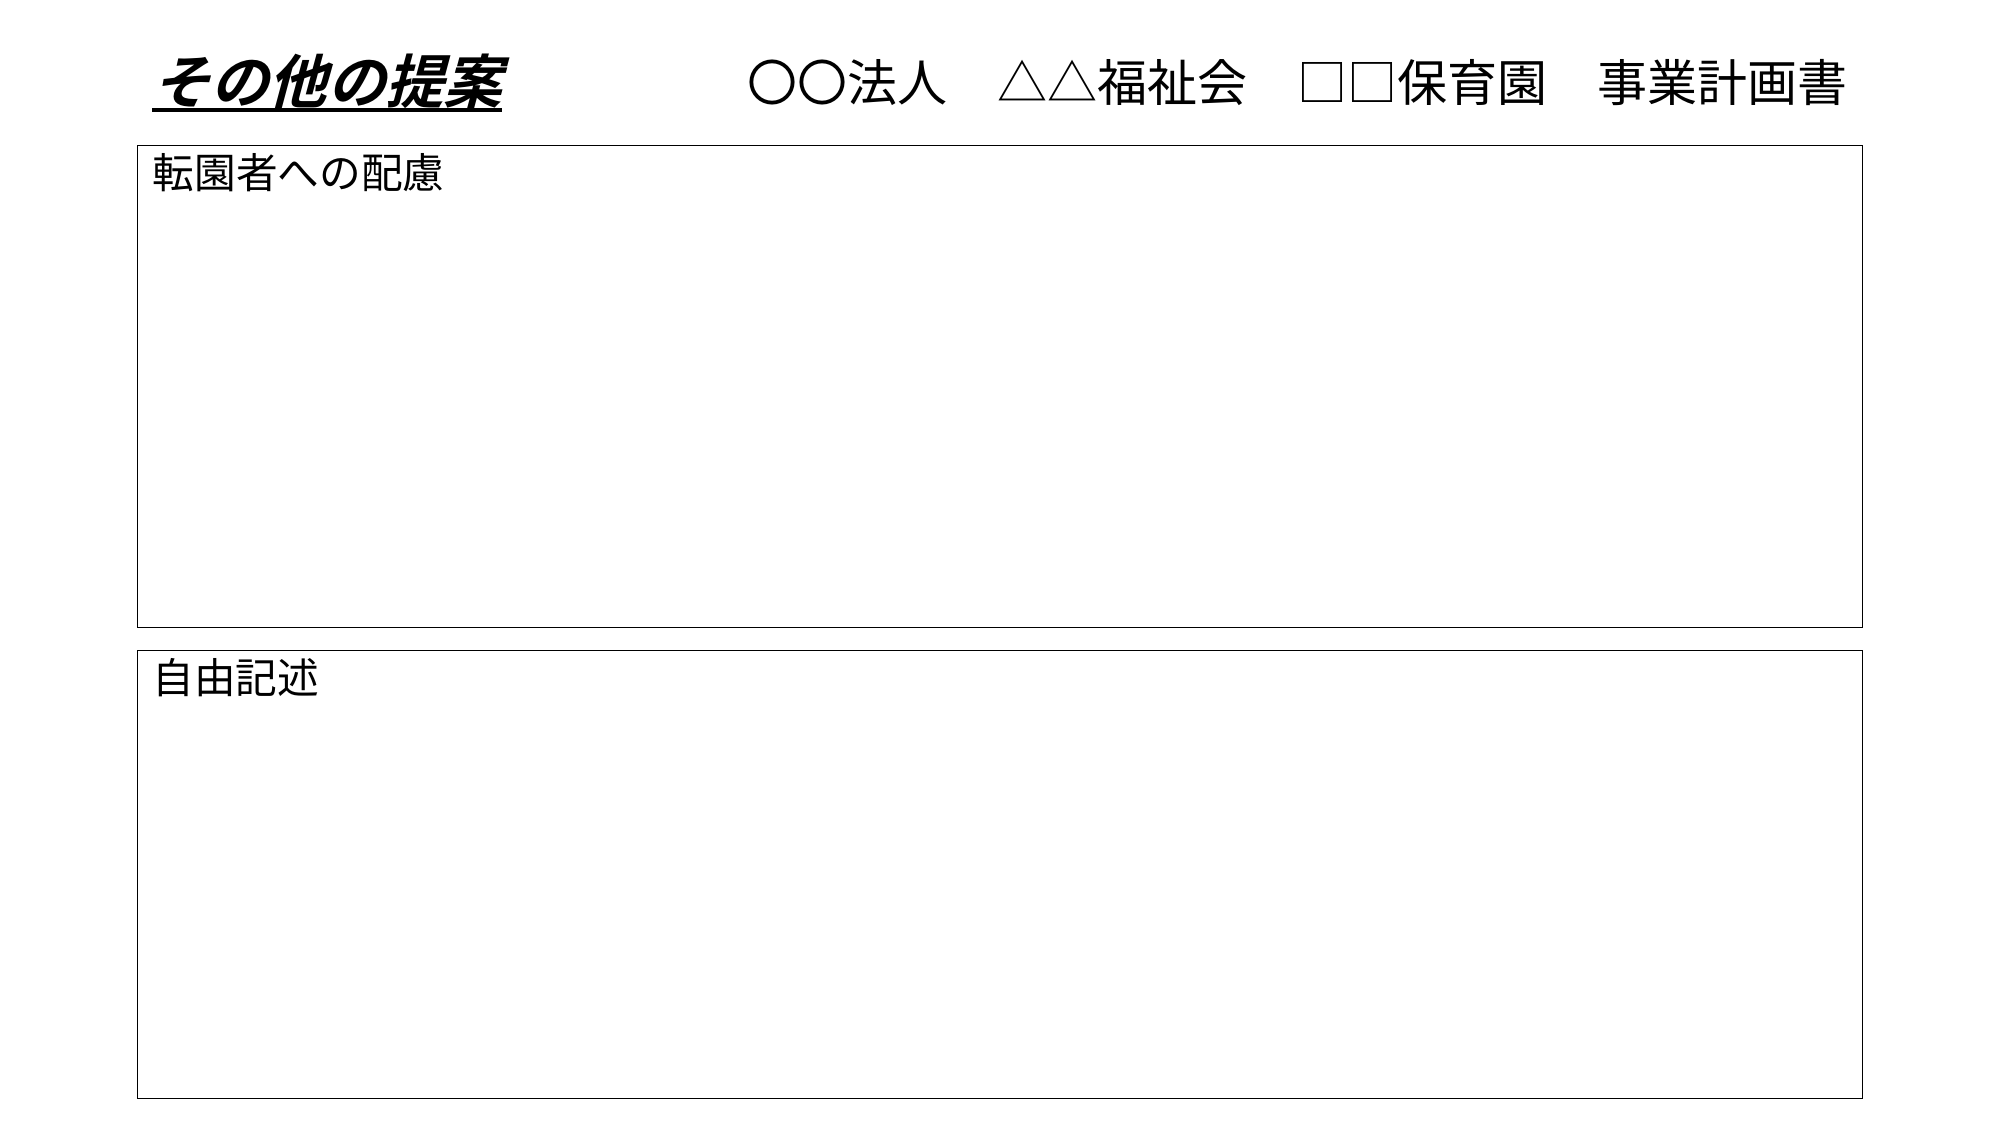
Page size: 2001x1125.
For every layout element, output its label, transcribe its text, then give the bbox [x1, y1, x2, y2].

list 自由記述 [137, 650, 1863, 1099]
text_box 転園者への配慮 [137, 145, 1863, 628]
text_box その他の提案 [137, 24, 456, 145]
title 〇〇法人 △△福祉会 □□保育園 事業計画書 [456, 24, 1863, 145]
